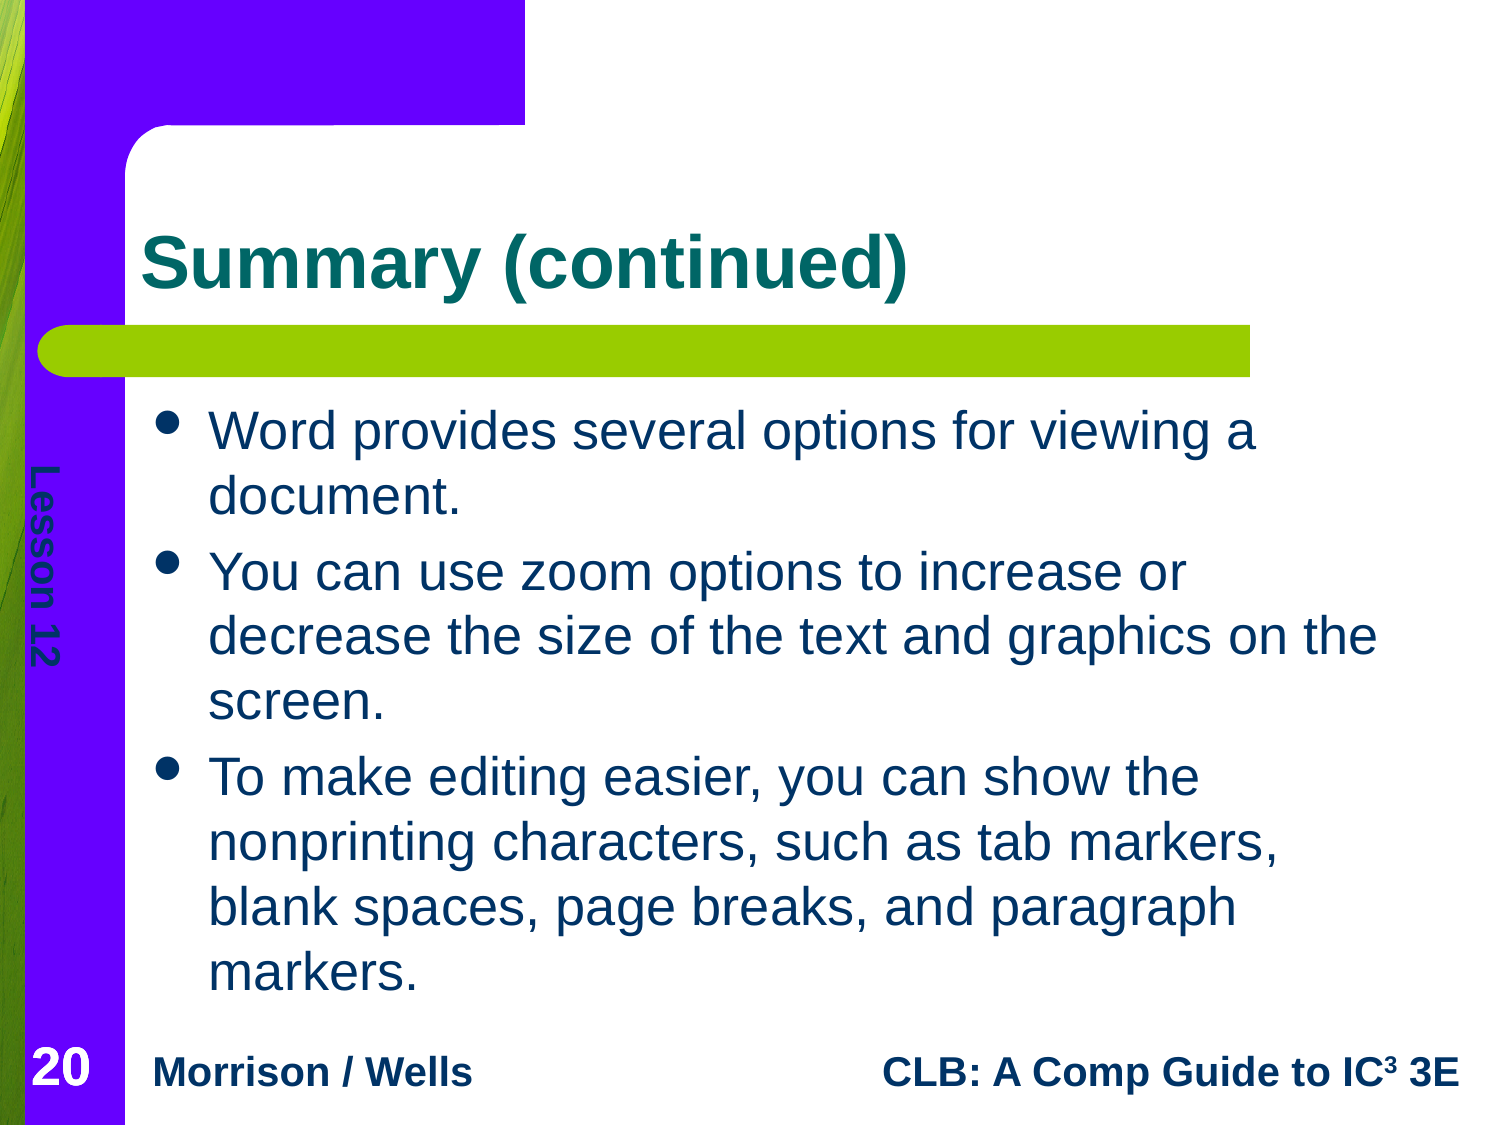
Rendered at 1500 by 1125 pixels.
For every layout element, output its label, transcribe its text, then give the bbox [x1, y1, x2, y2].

title Summary (continued) [124, 124, 1426, 313]
picture [0, 0, 25, 1125]
list Word provides several options for viewing a document. You can use zoom options to increase or decrease the size of the text and graphics on the screen. To make editing easier, you can show the nonprinting characters, such as tab markers, blank spaces, page breaks, and paragraph markers. [137, 387, 1400, 999]
text_box 20 [13, 1023, 111, 1105]
